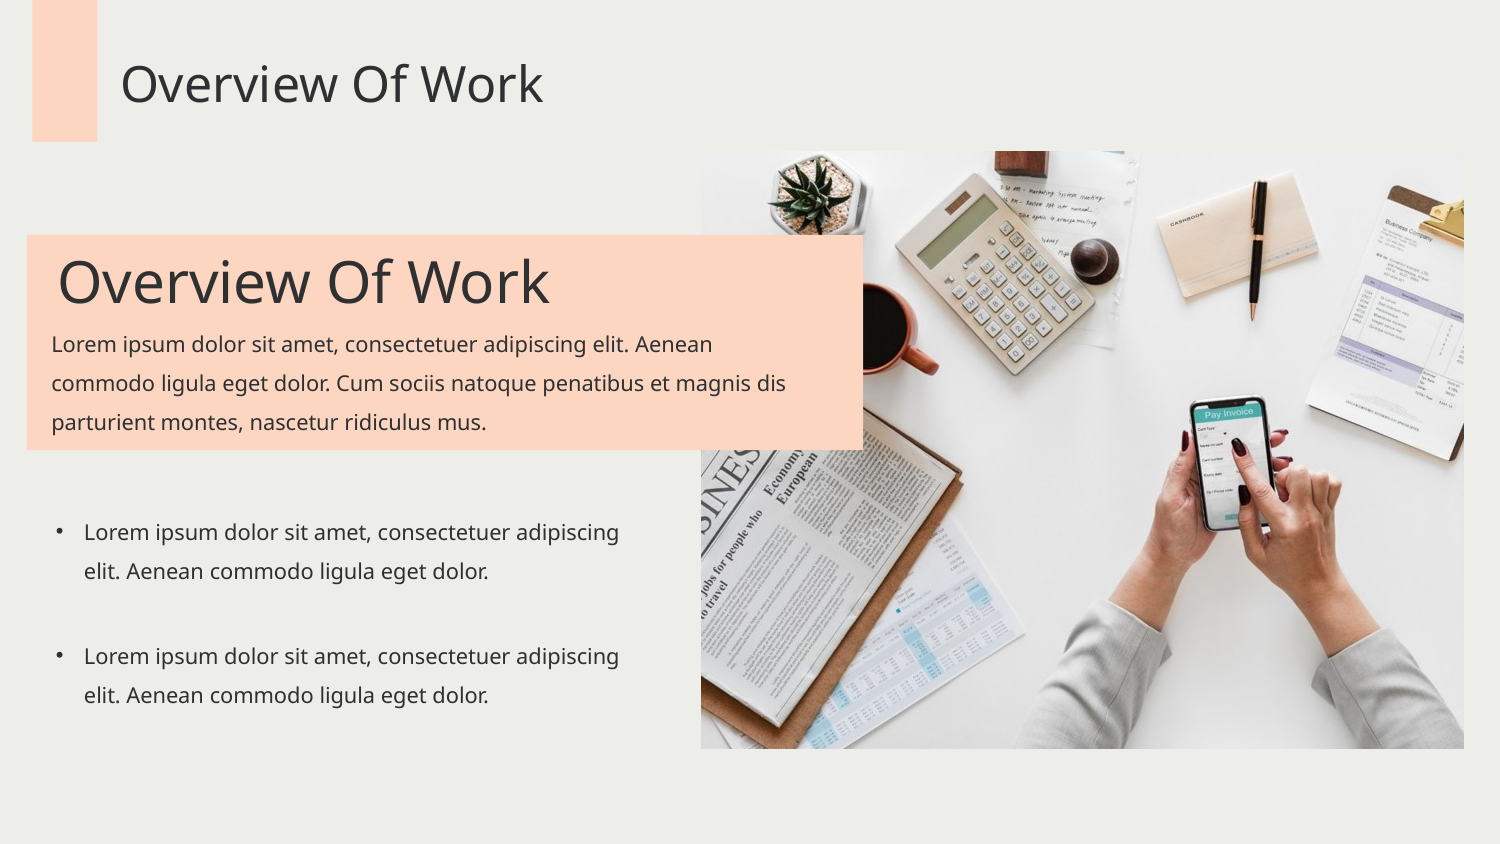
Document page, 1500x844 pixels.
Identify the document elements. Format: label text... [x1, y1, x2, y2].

text_box [31, 0, 98, 143]
text_box Lorem ipsum dolor sit amet, consectetuer adipiscing elit. Aenean commodo ligula eget dolor. [41, 621, 646, 716]
text_box Overview Of Work [105, 44, 572, 120]
picture [701, 151, 1464, 750]
text_box [26, 234, 701, 451]
text_box Lorem ipsum dolor sit amet, consectetuer adipiscing elit. Aenean commodo ligula eget dolor. [41, 497, 646, 592]
text_box Overview Of Work [42, 237, 581, 323]
text_box Lorem ipsum dolor sit amet, consectetuer adipiscing elit. Aenean commodo ligula eget dolor. Cum sociis natoque penatibus et magnis dis parturient montes, nascetur ridiculus mus. [36, 309, 701, 443]
